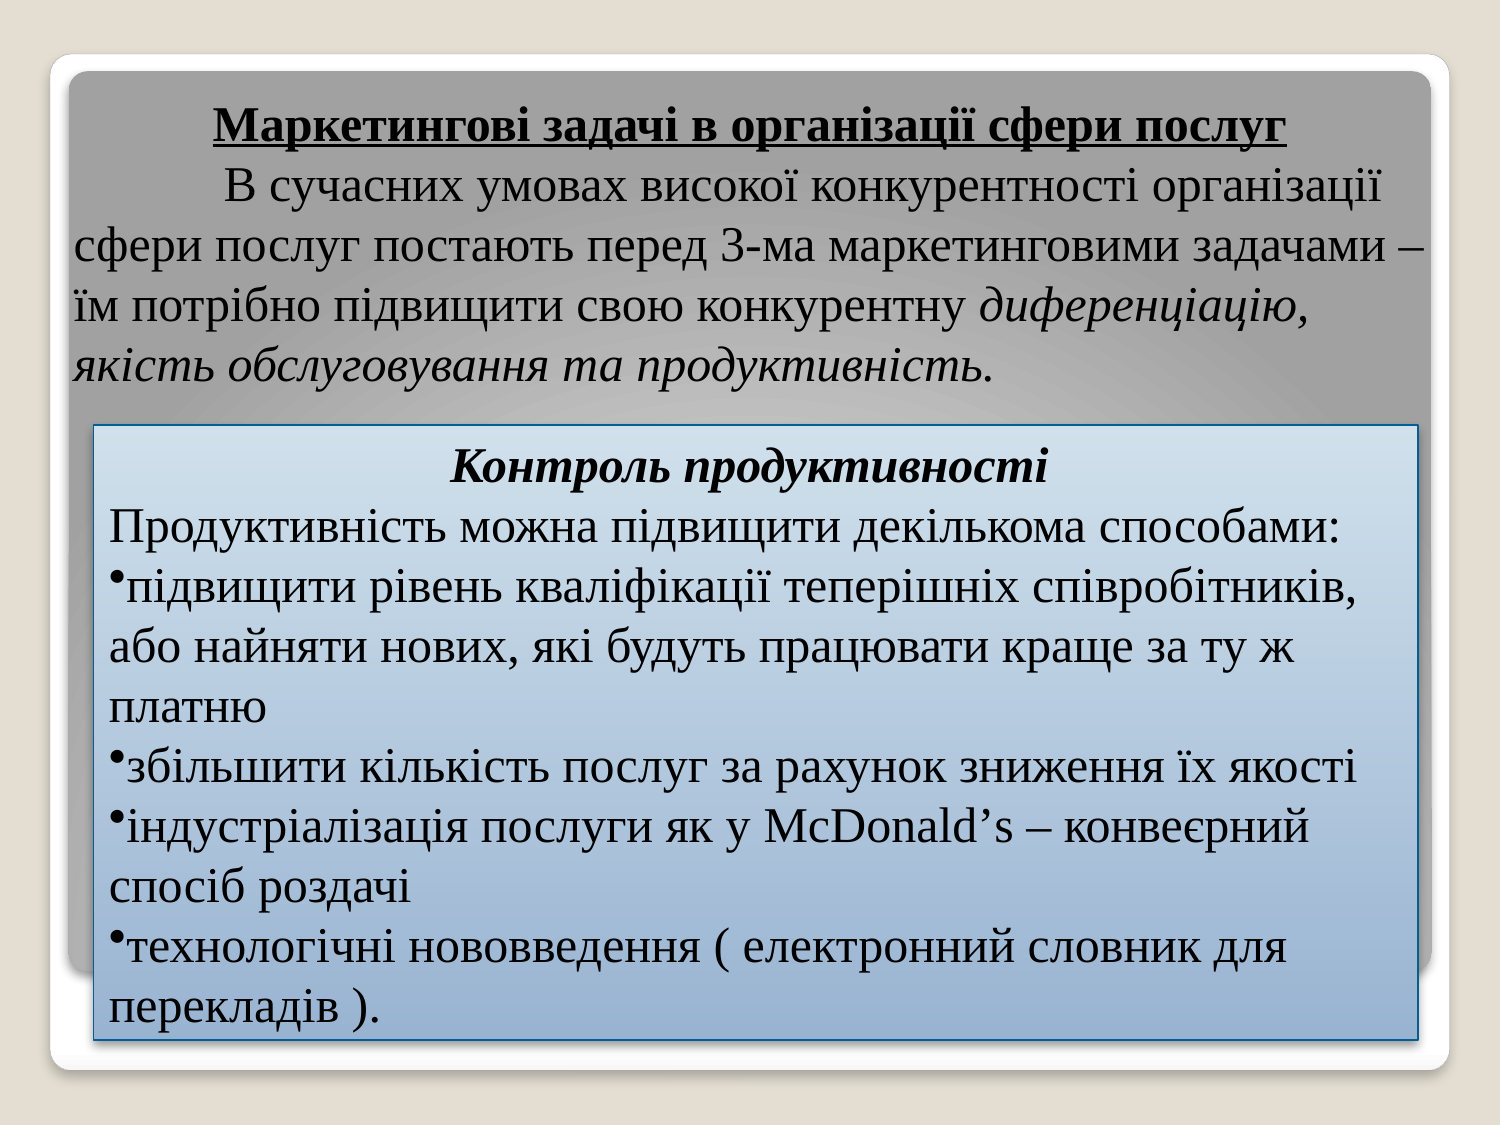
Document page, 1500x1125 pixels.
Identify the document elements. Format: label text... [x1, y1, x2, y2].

text_box Контроль продуктивності Продуктивність можна підвищити декількома способами: підвищити рівень кваліфікації теперішніх співробітників, або найняти нових, які будуть працювати краще за ту ж платню збільшити кількість послуг за рахунок зниження їх якості індустріалізація послуги як у McDonald’s – конвеєрний спосіб роздачі технологічні нововведення ( електронний словник для перекладів ). [93, 424, 1419, 1041]
text_box Маркетингові задачі в організації сфери послуг В сучасних умовах високої конкурентності організації сфери послуг постають перед 3-ма маркетинговими задачами – їм потрібно підвищити свою конкурентну диференціацію, якість обслуговування та продуктивність. [58, 83, 1442, 399]
